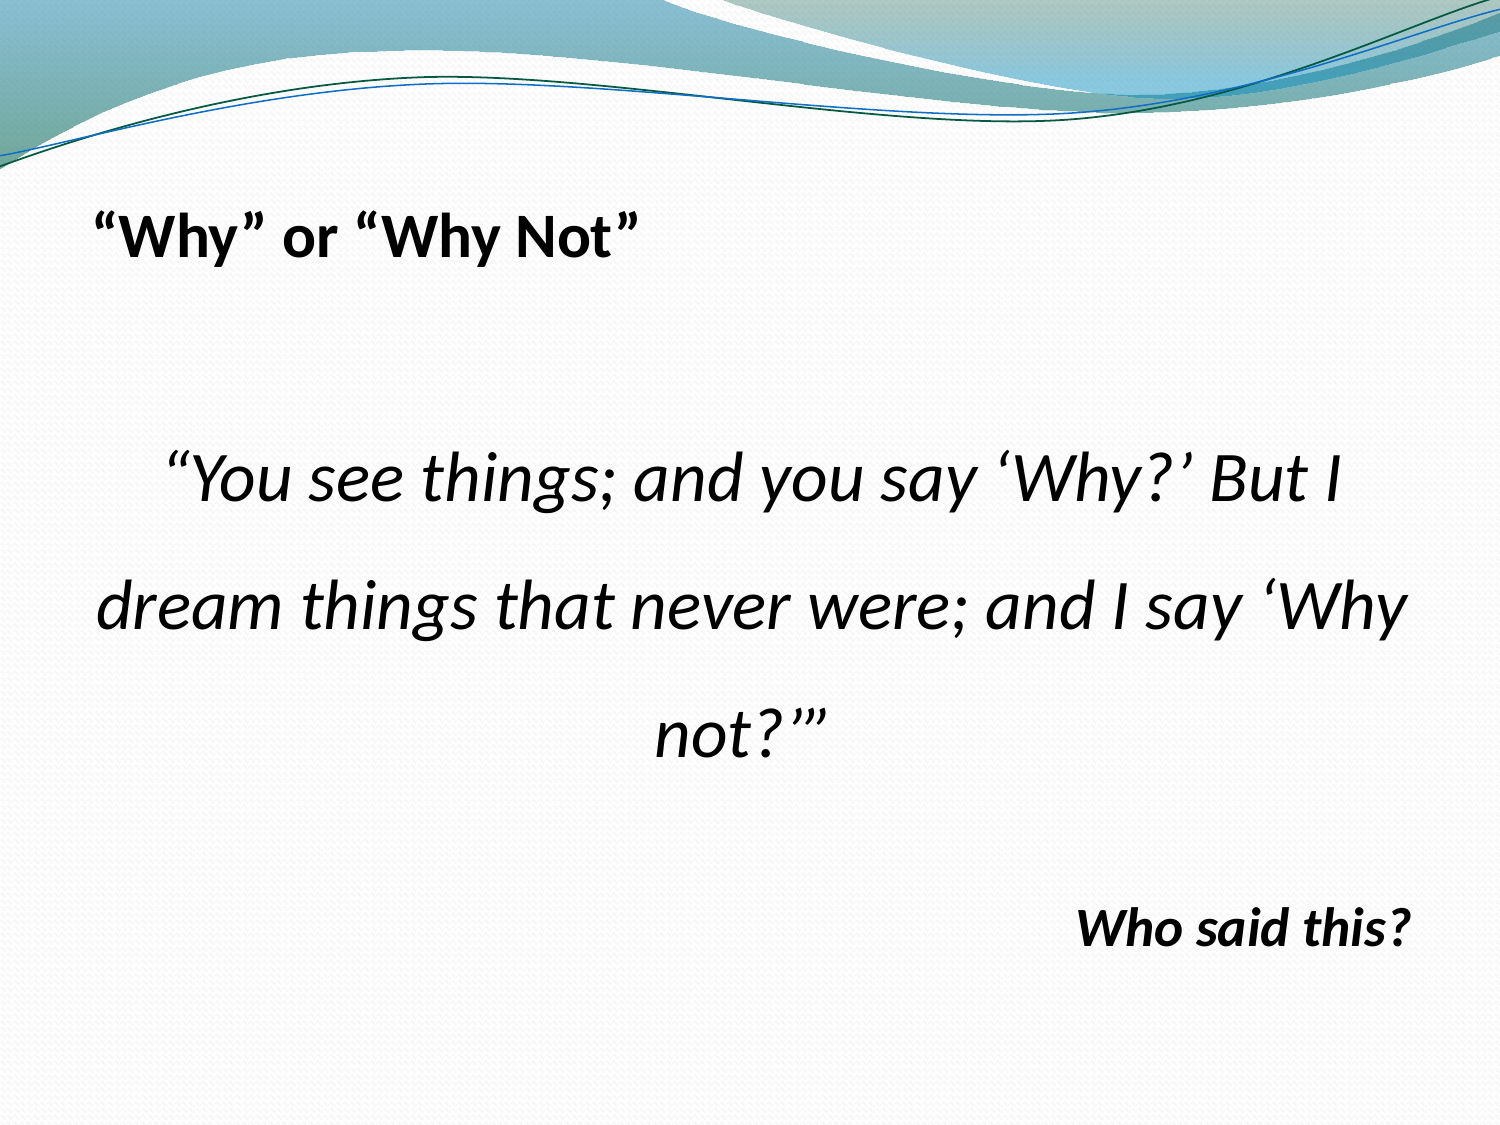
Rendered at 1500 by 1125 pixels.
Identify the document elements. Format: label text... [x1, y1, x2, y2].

list “Why” or “Why Not” “You see things; and you say ‘Why?’ But I dream things that never were; and I say ‘Why not?’” Who said this? [76, 149, 1427, 1071]
title [76, 113, 1427, 149]
